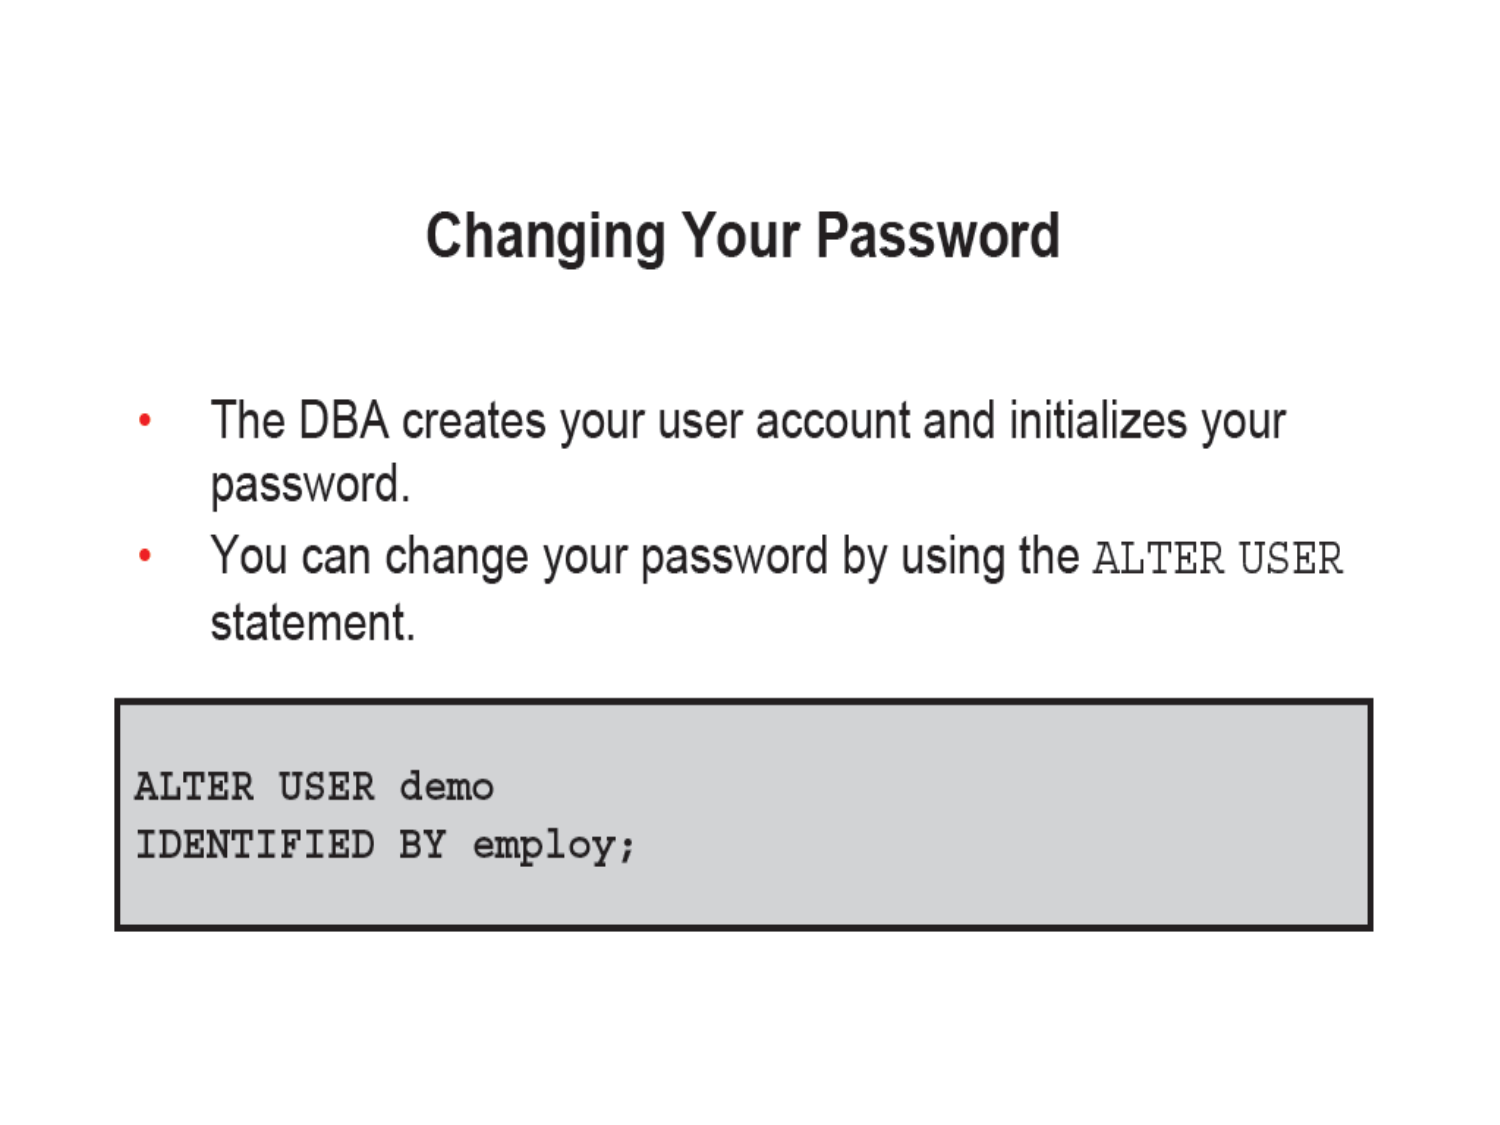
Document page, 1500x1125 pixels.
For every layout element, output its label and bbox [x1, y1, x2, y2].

list [74, 116, 1426, 1004]
